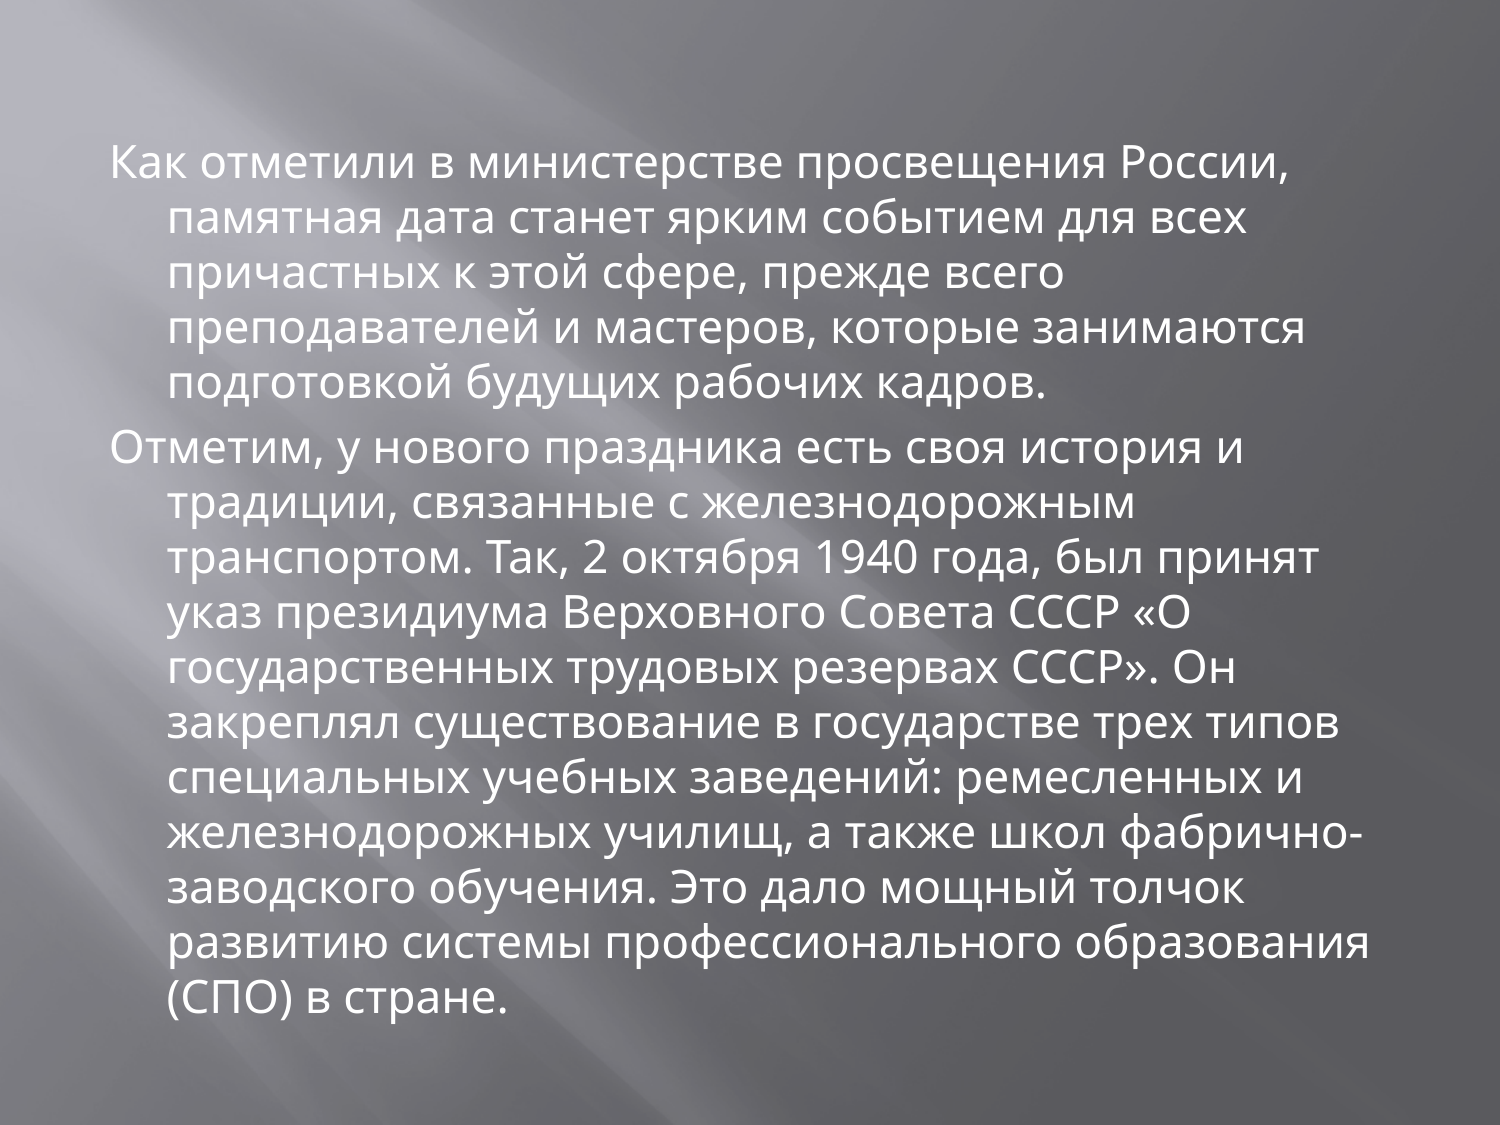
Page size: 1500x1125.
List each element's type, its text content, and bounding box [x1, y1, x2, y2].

list Как отметили в министерстве просвещения России, памятная дата станет ярким событием для всех причастных к этой сфере, прежде всего преподавателей и мастеров, которые занимаются подготовкой будущих рабочих кадров. Отметим, у нового праздника есть своя история и традиции, связанные с железнодорожным транспортом. Так, 2 октября 1940 года, был принят указ президиума Верховного Совета СССР «О государственных трудовых резервах СССР». Он закреплял существование в государстве трех типов специальных учебных заведений: ремесленных и железнодорожных училищ, а также школ фабрично-заводского обучения. Это дало мощный толчок развитию системы профессионального образования (СПО) в стране. [75, 125, 1425, 1035]
